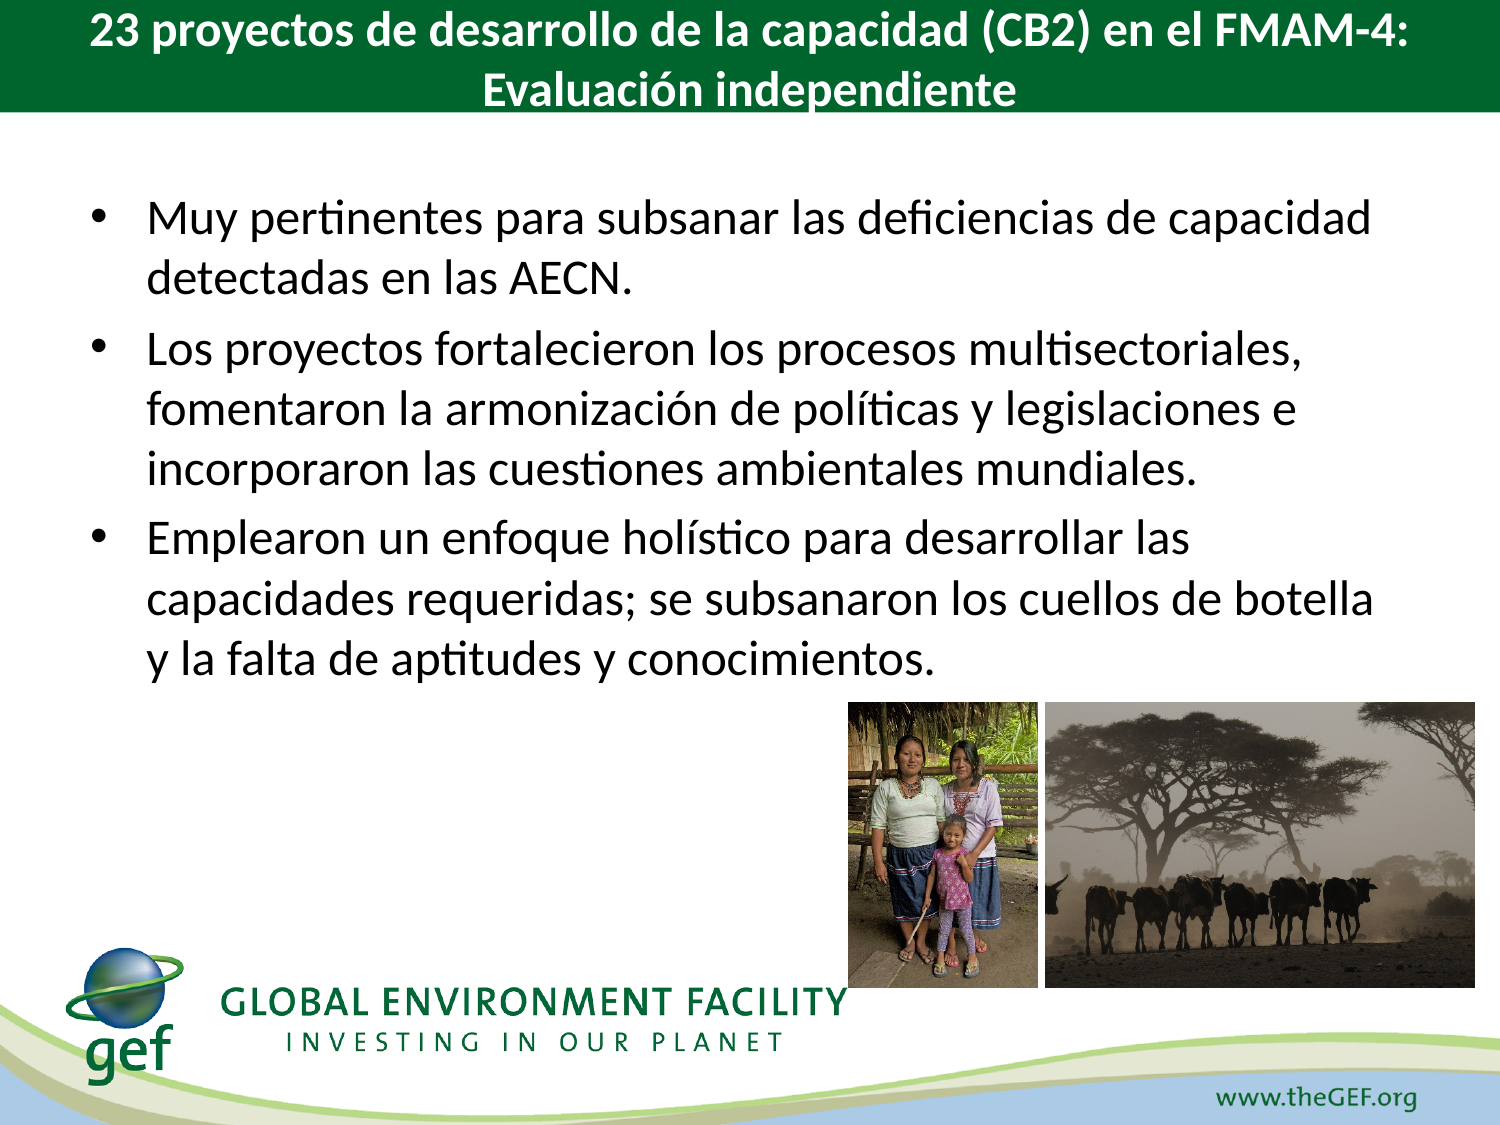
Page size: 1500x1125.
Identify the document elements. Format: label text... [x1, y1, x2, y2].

picture [0, 702, 1500, 1125]
text_box 23 proyectos de desarrollo de la capacidad (CB2) en el FMAM-4: Evaluación independiente [0, 0, 1500, 113]
list Muy pertinentes para subsanar las deficiencias de capacidad detectadas en las AECN. Los proyectos fortalecieron los procesos multisectoriales, fomentaron la armonización de políticas y legislaciones e incorporaron las cuestiones ambientales mundiales. Emplearon un enfoque holístico para desarrollar las capacidades requeridas; se subsanaron los cuellos de botella y la falta de aptitudes y conocimientos. [75, 113, 1425, 1000]
picture [847, 702, 1038, 988]
